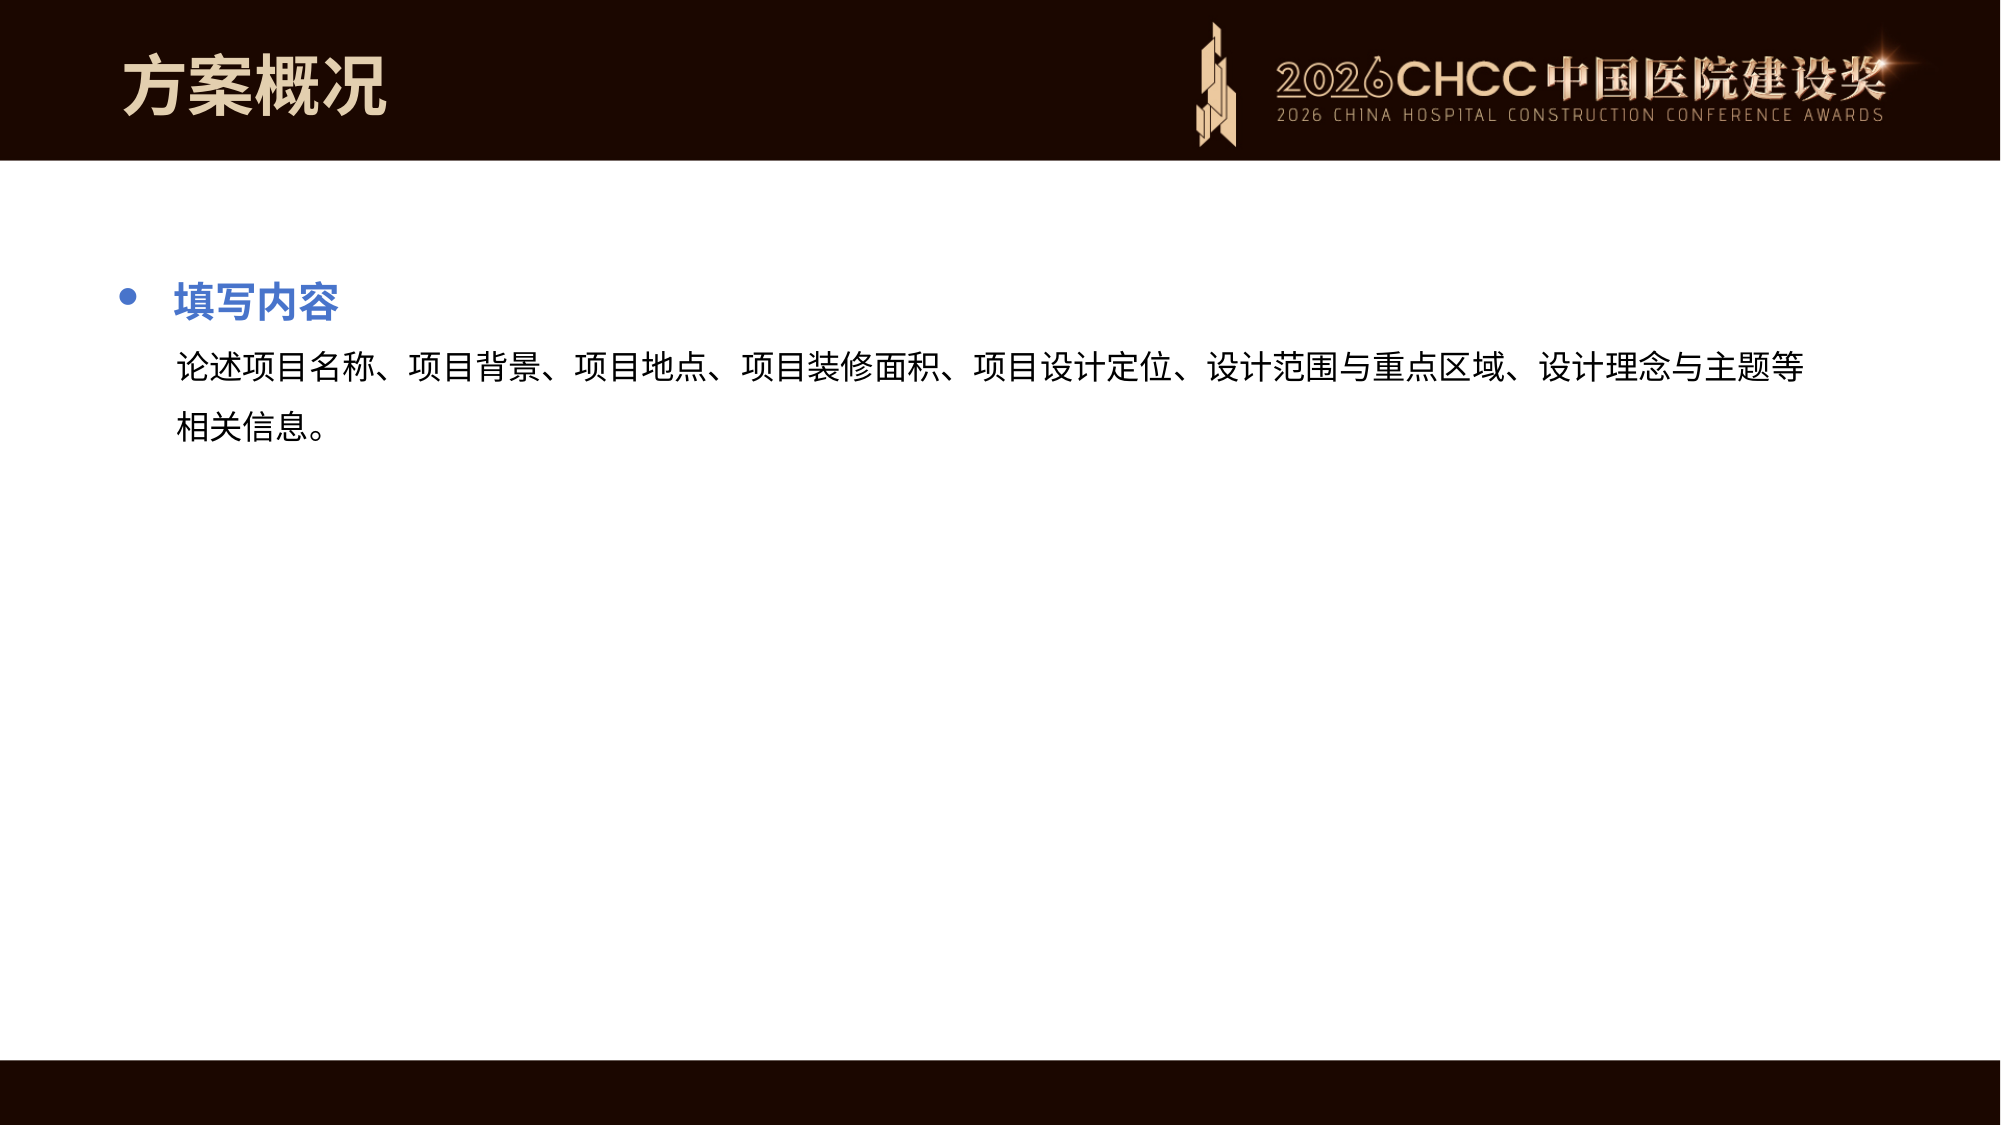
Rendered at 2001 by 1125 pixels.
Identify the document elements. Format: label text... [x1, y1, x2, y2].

text_box 论述项目名称、项目背景、项目地点、项目装修面积、项目设计定位、设计范围与重点区域、设计理念与主题等相关信息。 [117, 326, 1817, 457]
text_box 填写内容 [117, 244, 934, 327]
picture [0, 0, 2001, 1125]
text_box 方案概况 [106, 36, 563, 132]
